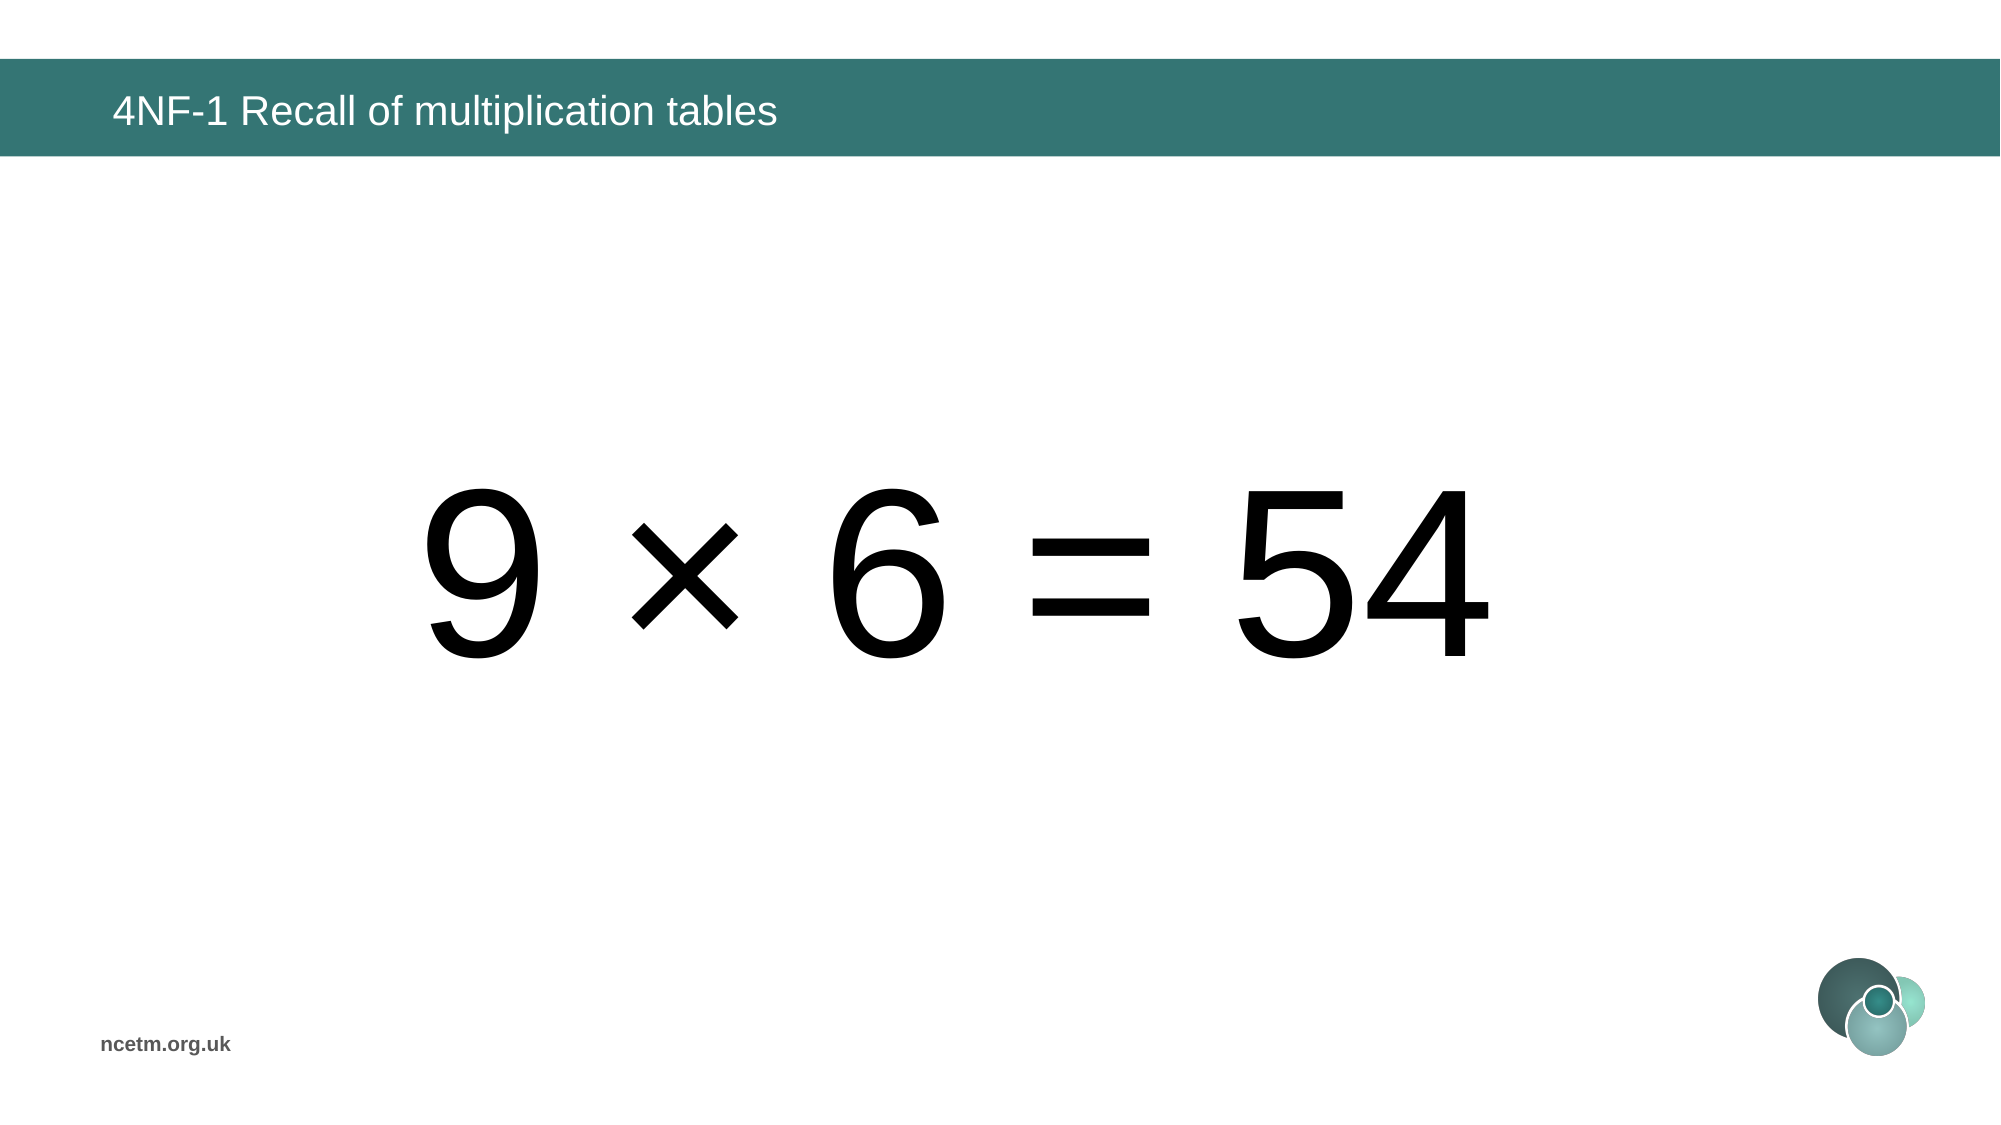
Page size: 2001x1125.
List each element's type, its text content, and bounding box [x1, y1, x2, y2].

title 4NF-1 Recall of multiplication tables [97, 76, 1945, 147]
picture [1818, 958, 1925, 1056]
text_box 9 × 6 = [401, 409, 1214, 712]
text_box 54 [1214, 409, 1511, 712]
